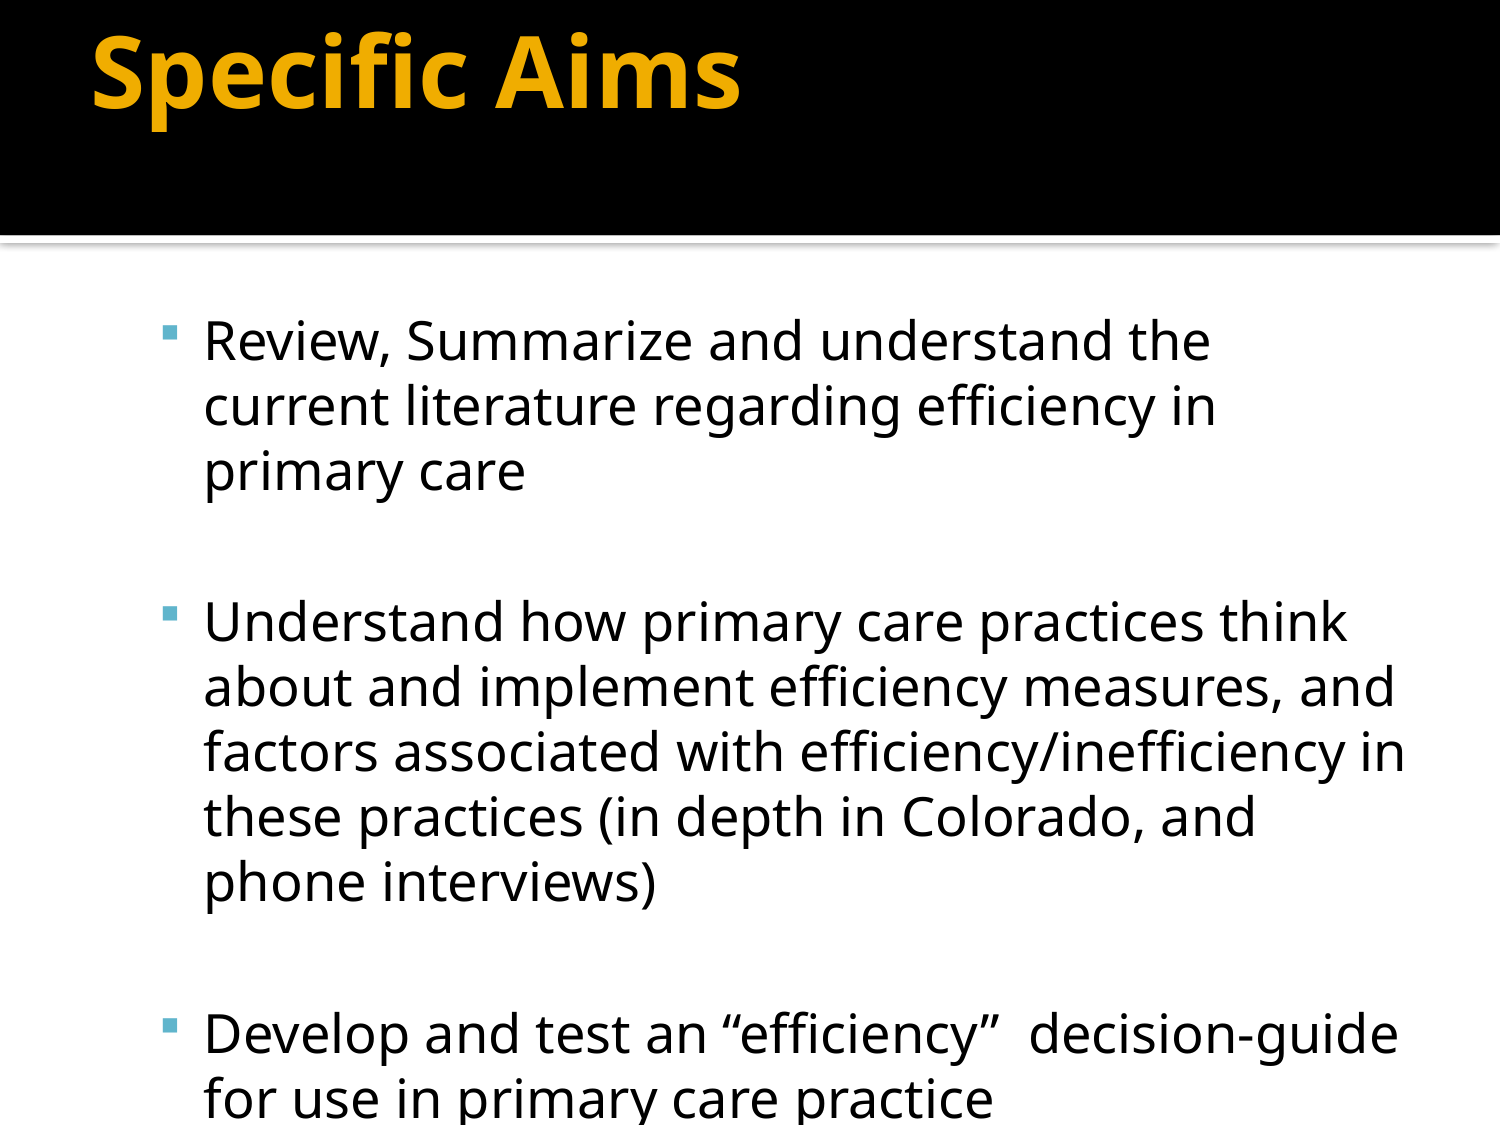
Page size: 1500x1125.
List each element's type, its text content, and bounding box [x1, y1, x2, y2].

list Review, Summarize and understand the current literature regarding efficiency in primary care Understand how primary care practices think about and implement efficiency measures, and factors associated with efficiency/inefficiency in these practices (in depth in Colorado, and phone interviews) Develop and test an “efficiency” decision-guide for use in primary care practice [74, 290, 1426, 1051]
title Specific Aims [75, 25, 1425, 231]
